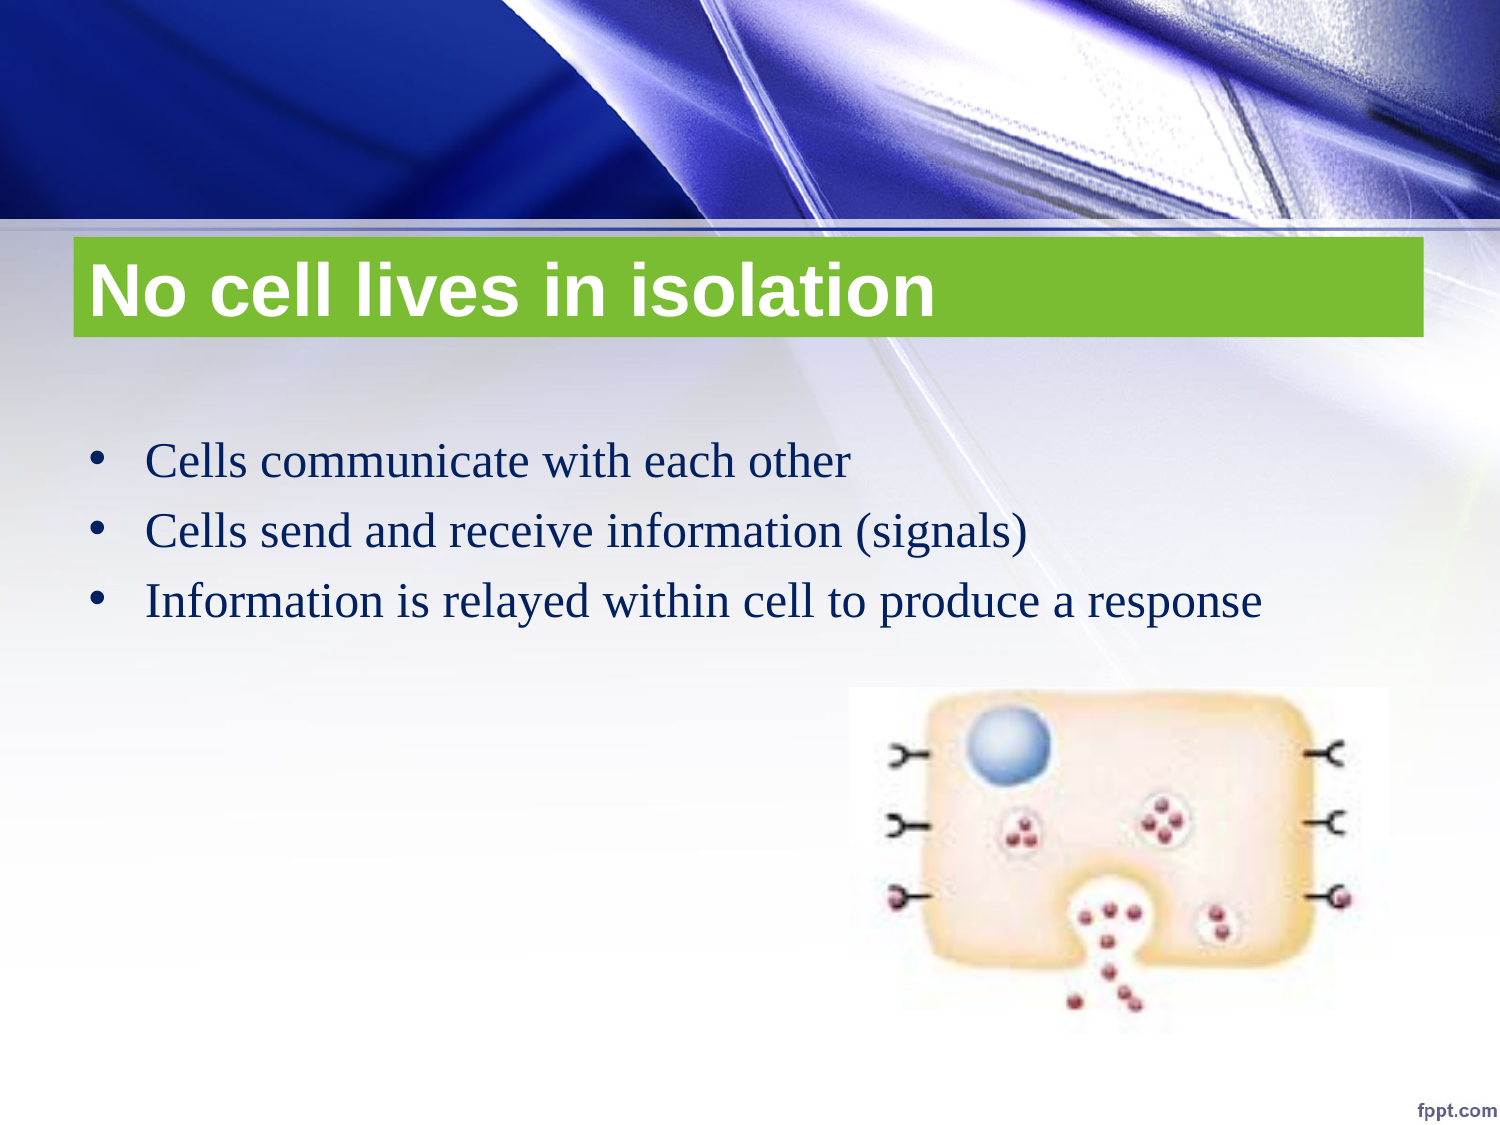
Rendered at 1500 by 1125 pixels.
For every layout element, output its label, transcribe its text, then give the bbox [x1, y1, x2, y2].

list Cells communicate with each other Cells send and receive information (signals) Information is relayed within cell to produce a response [73, 419, 1424, 1063]
title No cell lives in isolation [73, 236, 1424, 338]
picture [0, 0, 1500, 1125]
